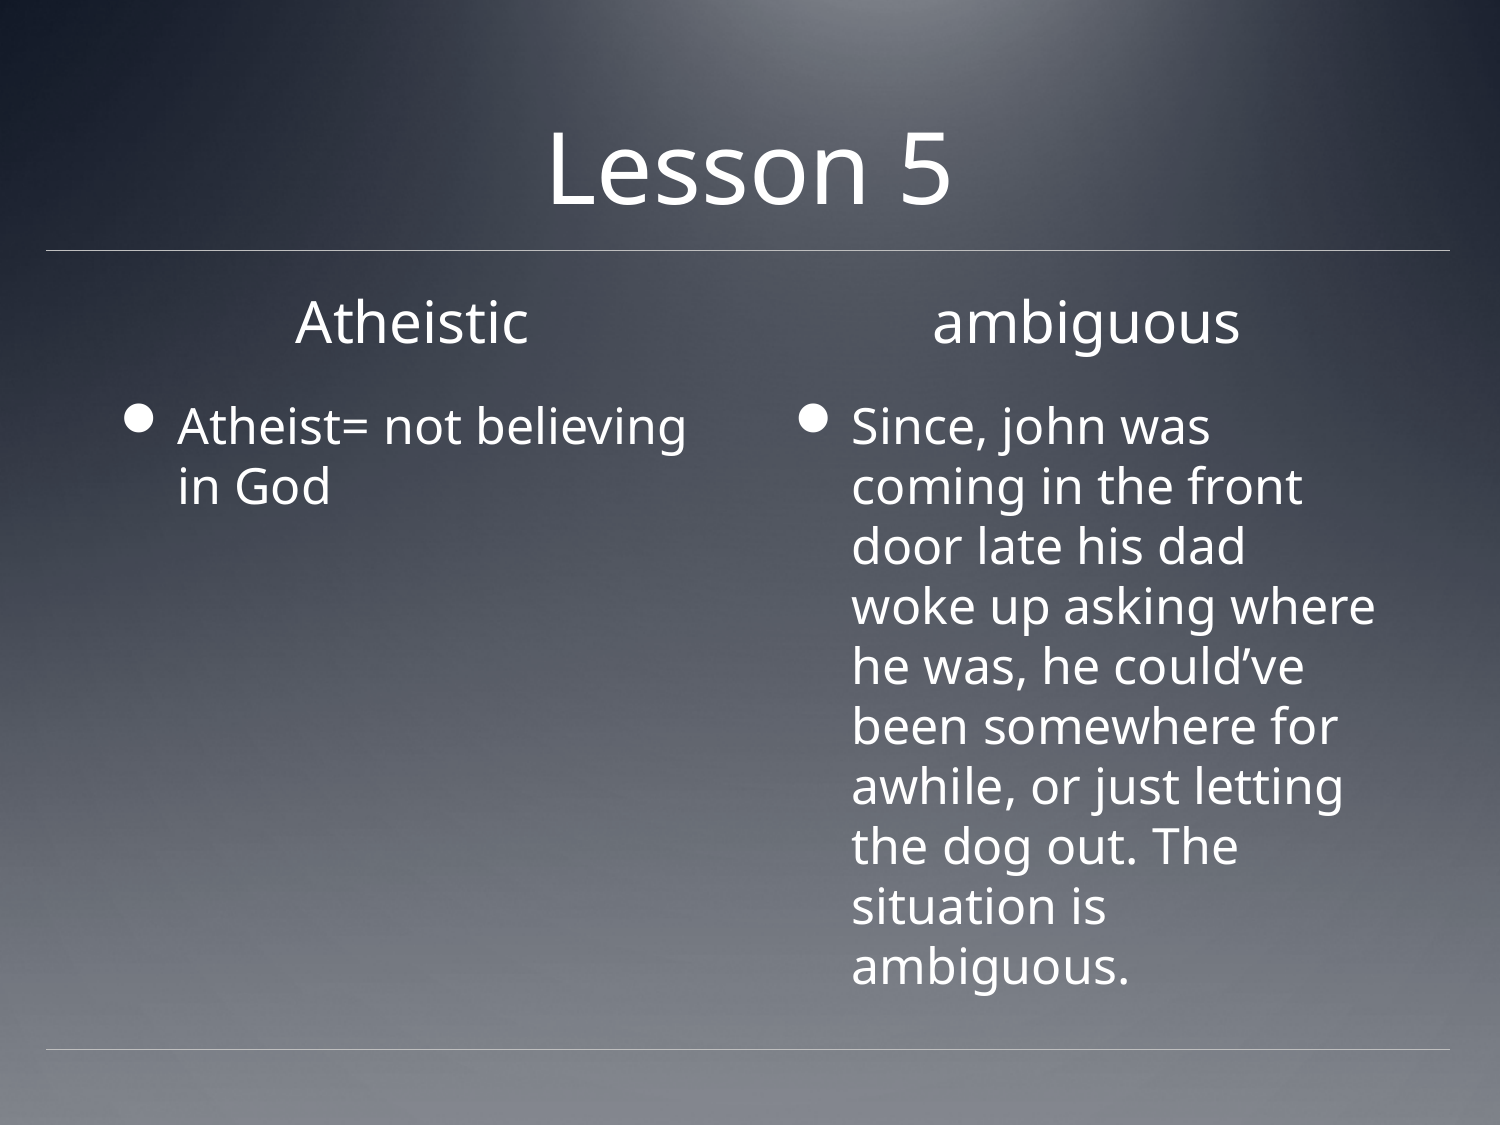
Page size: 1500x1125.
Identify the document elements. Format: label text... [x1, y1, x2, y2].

title Lesson 5 [105, 17, 1394, 233]
list ambiguous [779, 251, 1395, 387]
list Since, john was coming in the front door late his dad woke up asking where he was, he could’ve been somewhere for awhile, or just letting the dog out. The situation is ambiguous. [779, 387, 1395, 1026]
list Atheist= not believing in God [105, 387, 721, 1026]
list Atheistic [105, 251, 721, 387]
